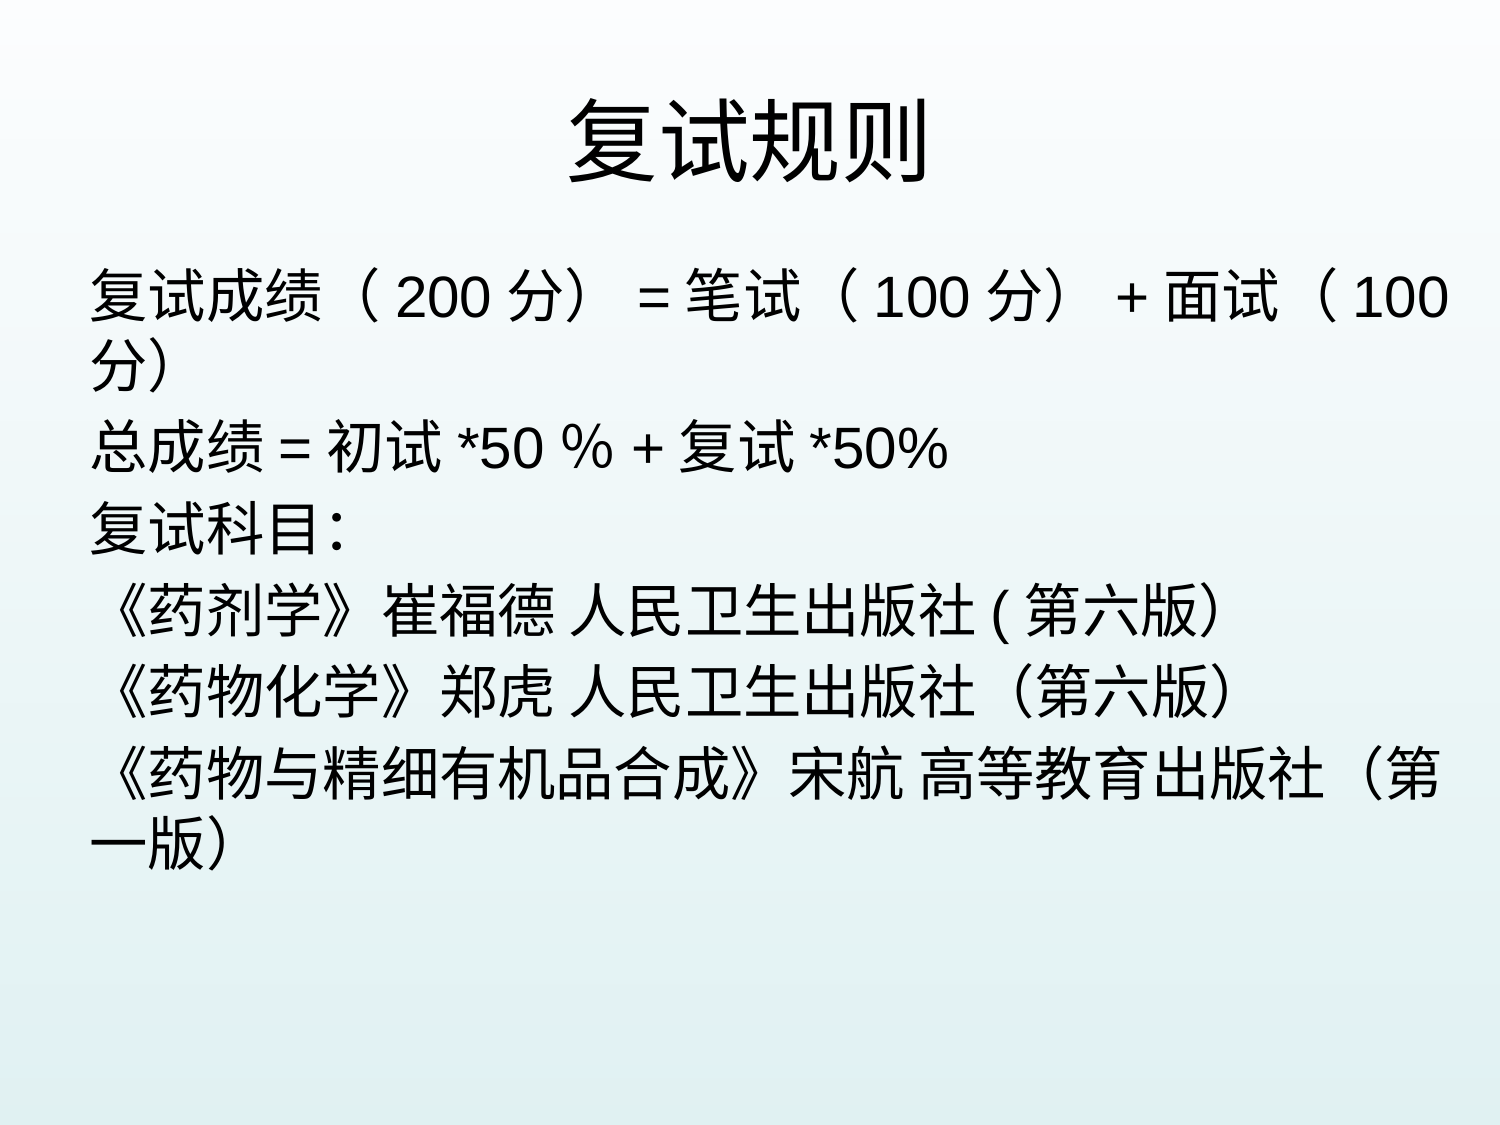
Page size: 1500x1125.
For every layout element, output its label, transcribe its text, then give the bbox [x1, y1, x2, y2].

list 复试成绩（200分）=笔试（100分）+面试（100分） 总成绩=初试*50％+复试*50% 复试科目： 《药剂学》崔福德 人民卫生出版社(第六版） 《药物化学》郑虎 人民卫生出版社（第六版） 《药物与精细有机品合成》宋航 高等教育出版社（第一版） [74, 251, 1475, 1006]
title 复试规则 [74, 44, 1426, 233]
